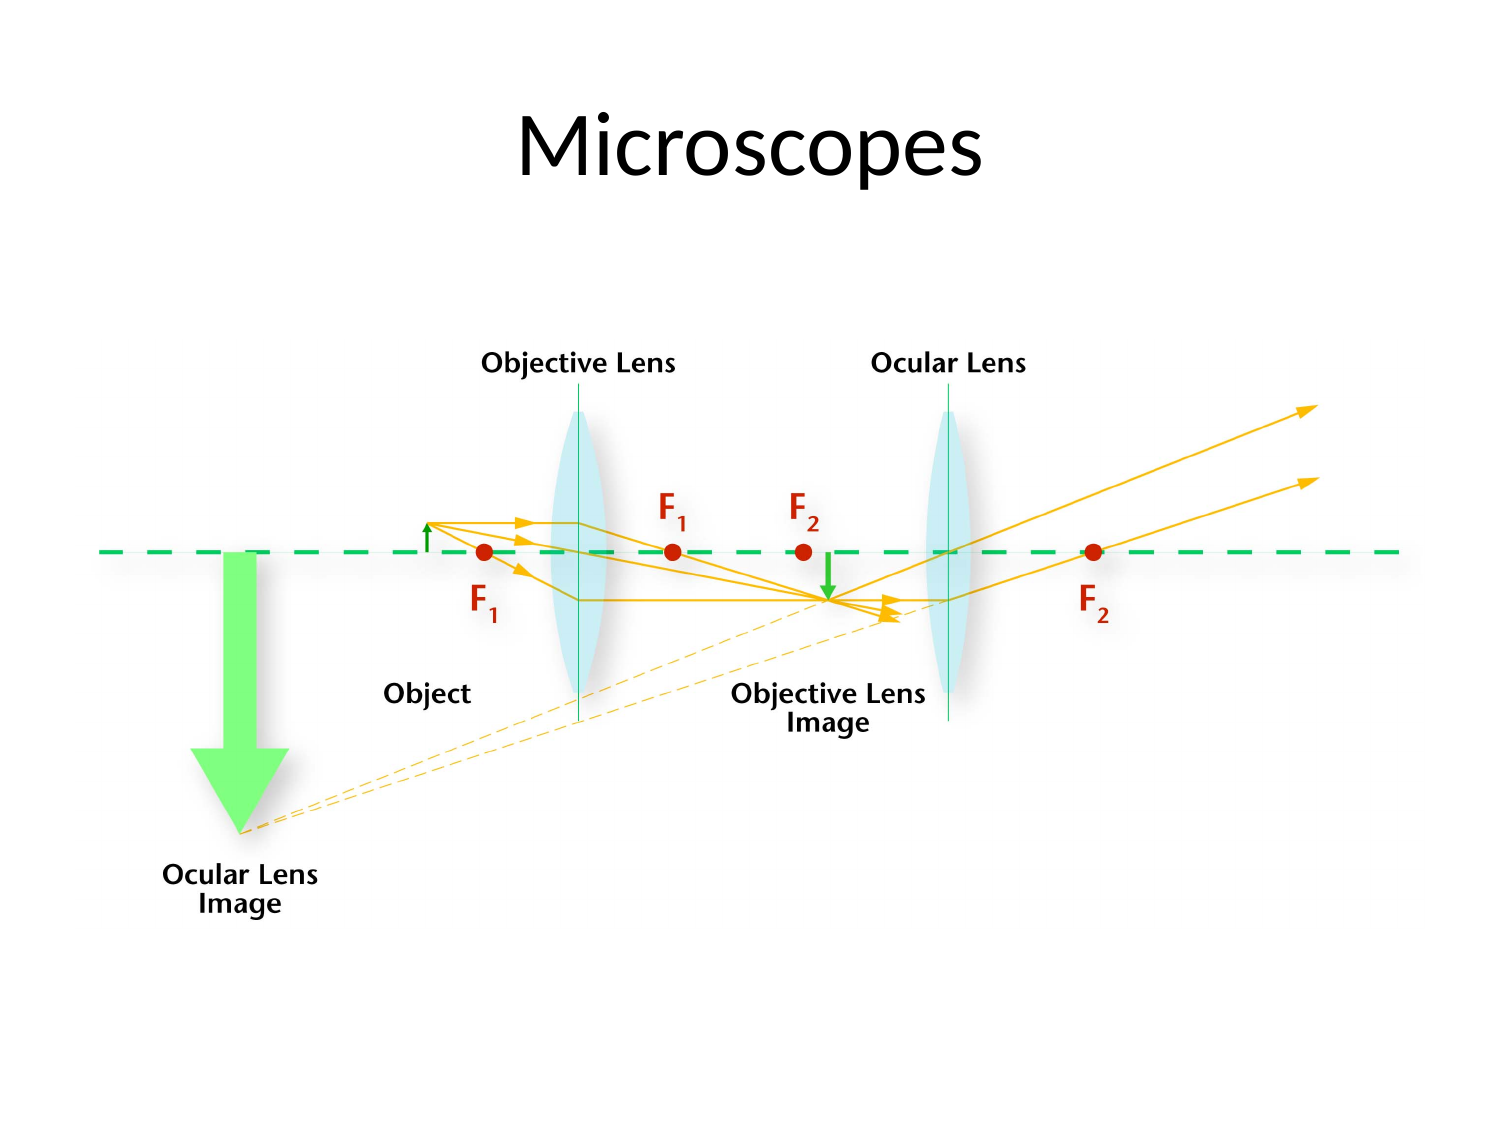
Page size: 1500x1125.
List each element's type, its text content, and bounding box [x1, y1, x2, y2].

title Microscopes [75, 45, 1425, 233]
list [74, 262, 1426, 1006]
